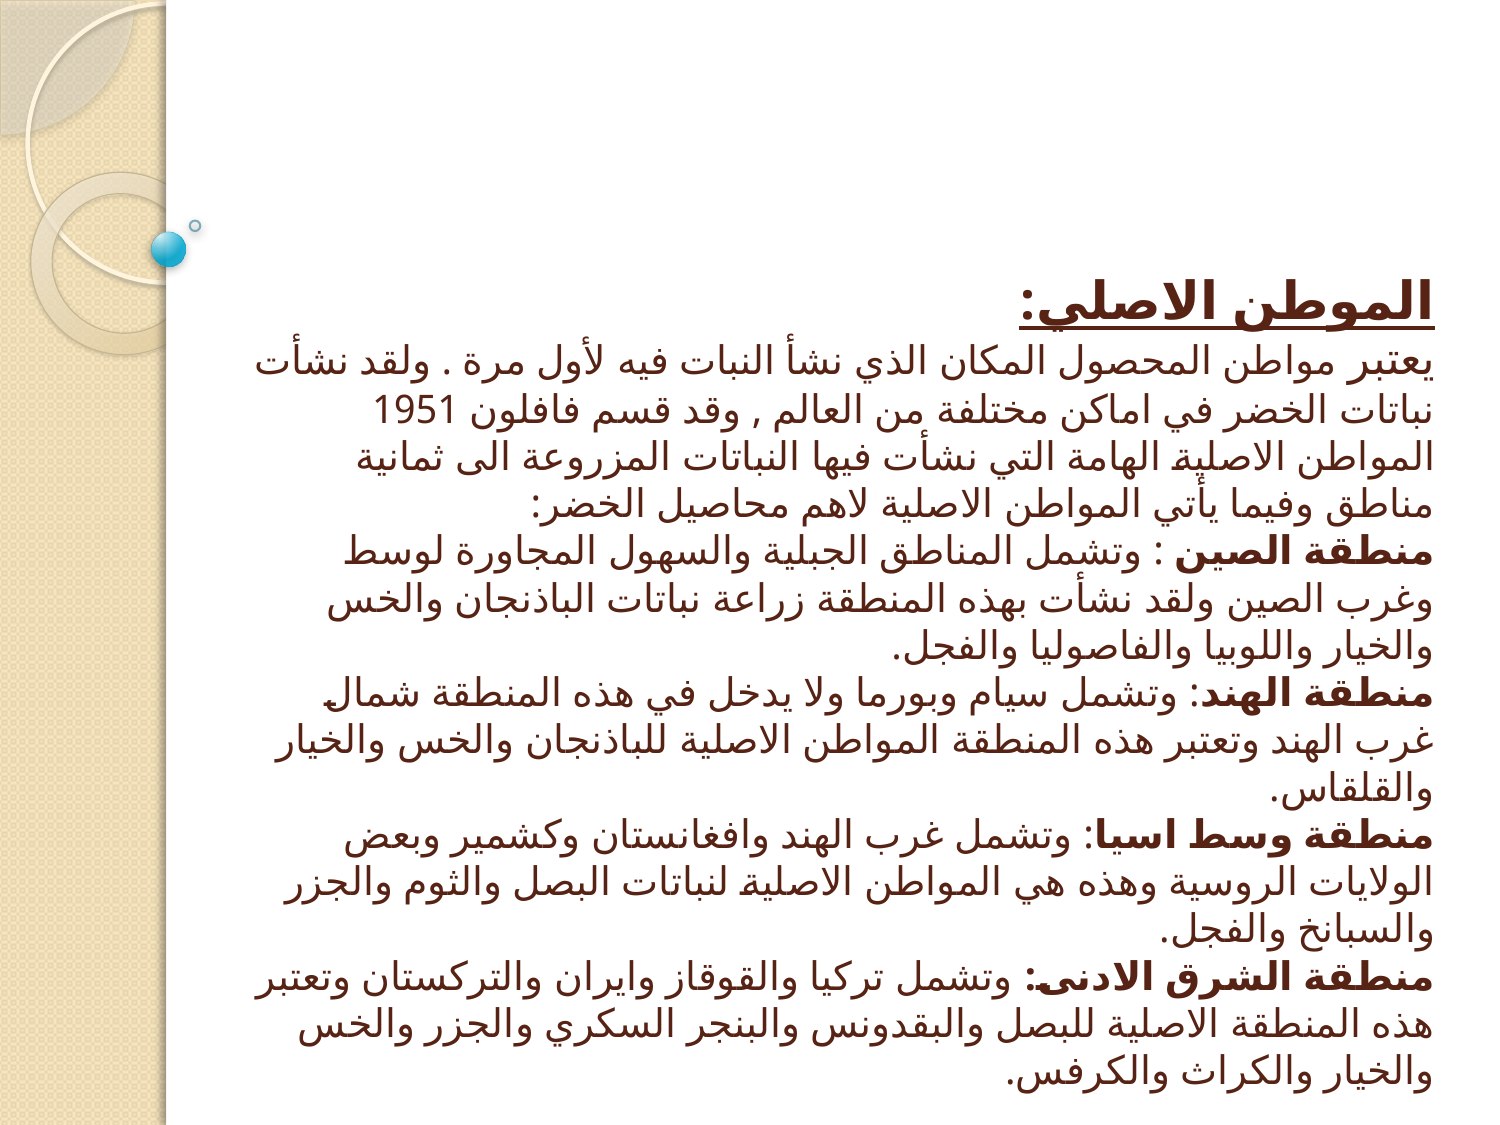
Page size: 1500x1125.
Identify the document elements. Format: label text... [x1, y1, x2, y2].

title الموطن الاصلي: يعتبر مواطن المحصول المكان الذي نشأ النبات فيه لأول مرة . ولقد نشأت نباتات الخضر في اماكن مختلفة من العالم , وقد قسم فافلون 1951 المواطن الاصلية الهامة التي نشأت فيها النباتات المزروعة الى ثمانية مناطق وفيما يأتي المواطن الاصلية لاهم محاصيل الخضر: منطقة الصين : وتشمل المناطق الجبلية والسهول المجاورة لوسط وغرب الصين ولقد نشأت بهذه المنطقة زراعة نباتات الباذنجان والخس والخيار واللوبيا والفاصوليا والفجل. منطقة الهند: وتشمل سيام وبورما ولا يدخل في هذه المنطقة شمال غرب الهند وتعتبر هذه المنطقة المواطن الاصلية للباذنجان والخس والخيار والقلقاس. منطقة وسط اسيا: وتشمل غرب الهند وافغانستان وكشمير وبعض الولايات الروسية وهذه هي المواطن الاصلية لنباتات البصل والثوم والجزر والسبانخ والفجل. منطقة الشرق الادنى: وتشمل تركيا والقوقاز وايران والتركستان وتعتبر هذه المنطقة الاصلية للبصل والبقدونس والبنجر السكري والجزر والخس والخيار والكراث والكرفس. [234, 59, 1450, 1125]
